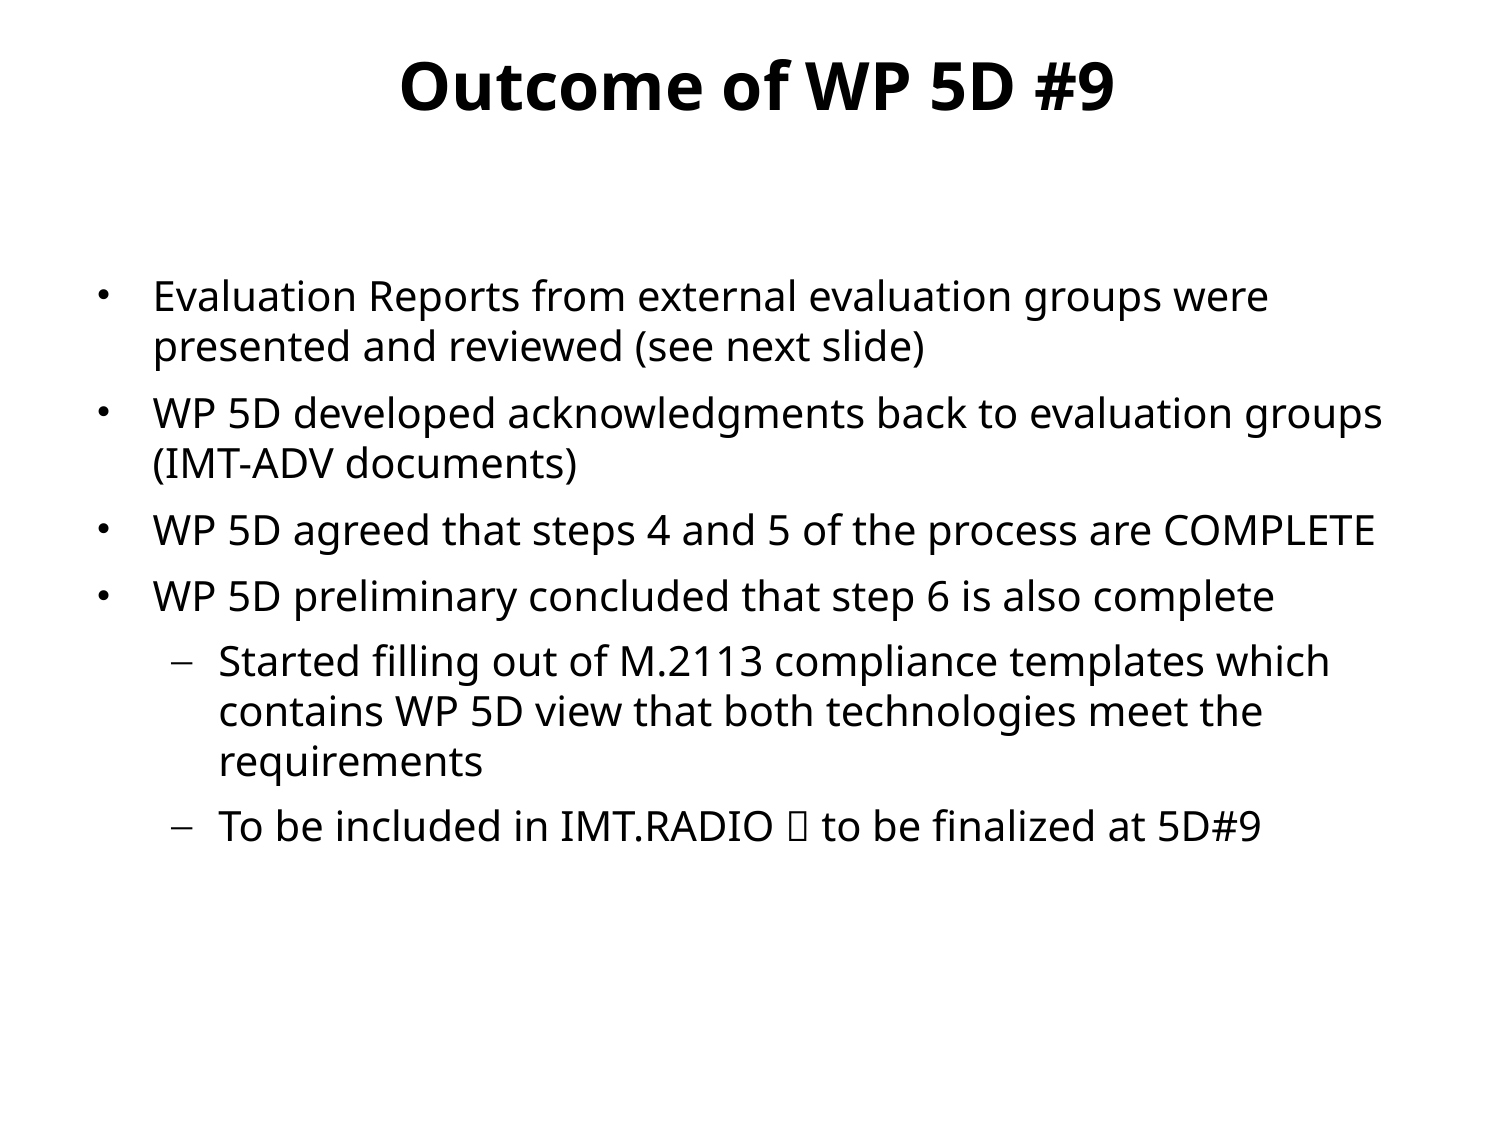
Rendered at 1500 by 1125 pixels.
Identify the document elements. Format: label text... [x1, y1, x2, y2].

list Evaluation Reports from external evaluation groups were presented and reviewed (see next slide) WP 5D developed acknowledgments back to evaluation groups (IMT-ADV documents) WP 5D agreed that steps 4 and 5 of the process are COMPLETE WP 5D preliminary concluded that step 6 is also complete Started filling out of M.2113 compliance templates which contains WP 5D view that both technologies meet the requirements To be included in IMT.RADIO  to be finalized at 5D#9 [75, 262, 1425, 1005]
text_box Outcome of WP 5D #9 [74, 36, 1425, 152]
